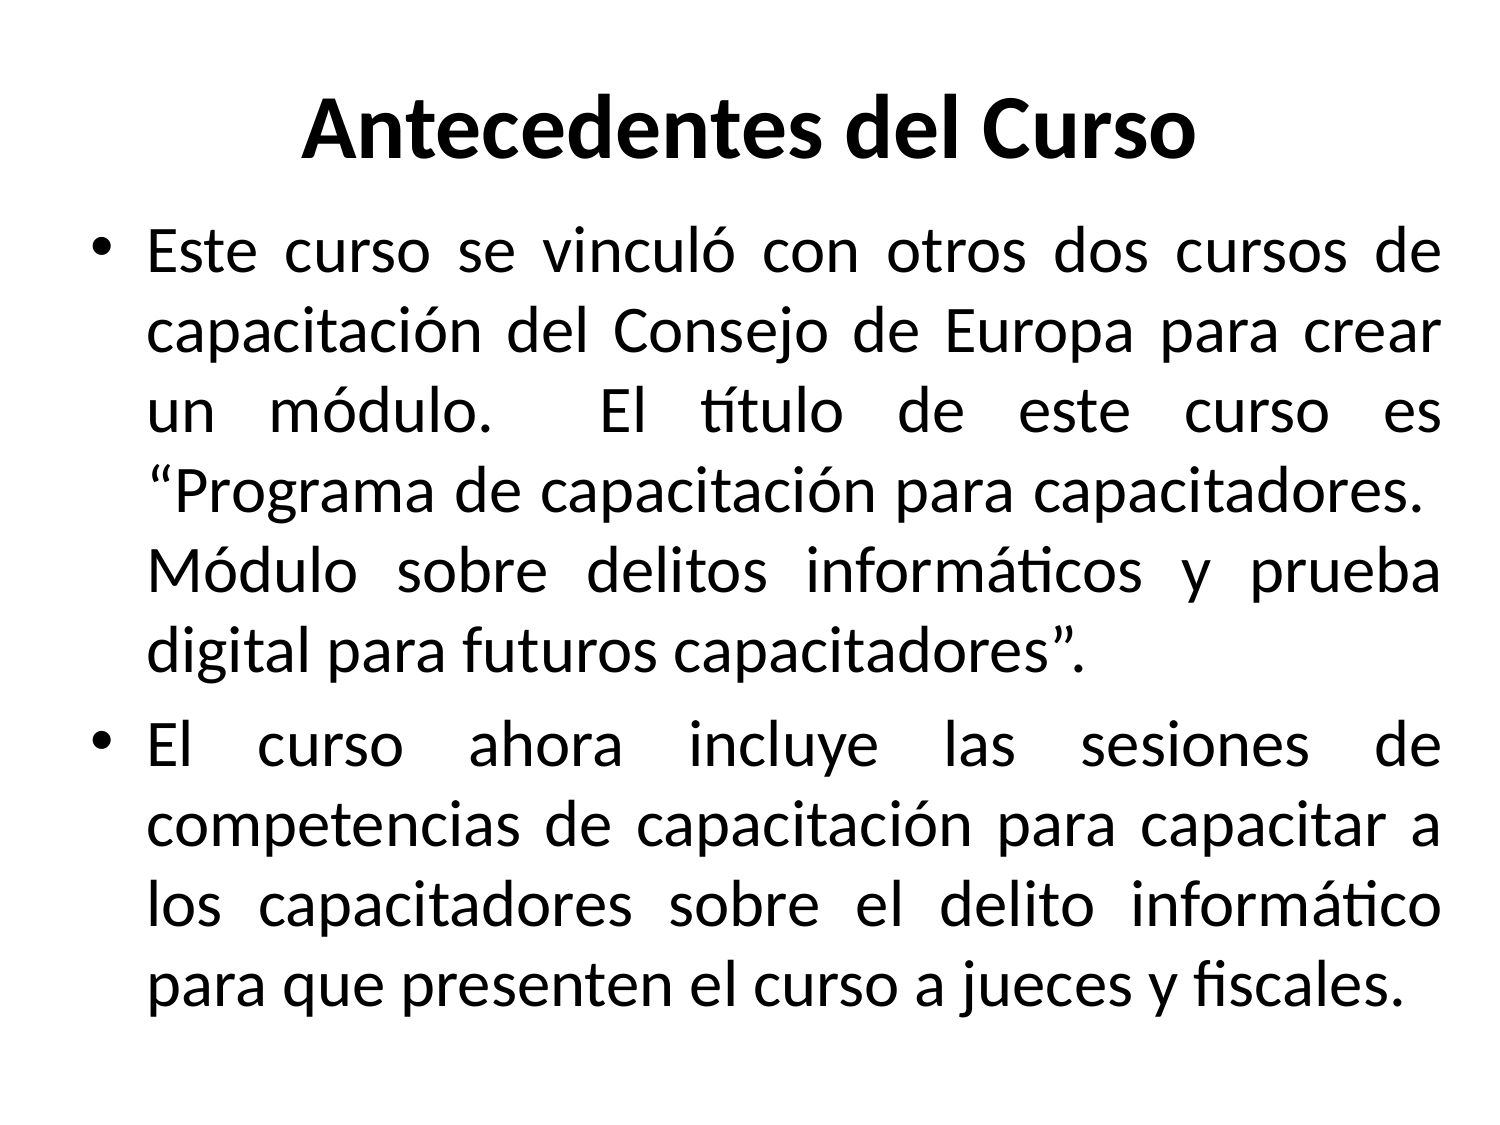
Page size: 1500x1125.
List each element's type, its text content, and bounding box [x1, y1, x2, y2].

title Antecedentes del Curso [75, 45, 1425, 198]
list Este curso se vinculó con otros dos cursos de capacitación del Consejo de Europa para crear un módulo. El título de este curso es “Programa de capacitación para capacitadores. Módulo sobre delitos informáticos y prueba digital para futuros capacitadores”. El curso ahora incluye las sesiones de competencias de capacitación para capacitar a los capacitadores sobre el delito informático para que presenten el curso a jueces y fiscales. [75, 198, 1459, 1102]
